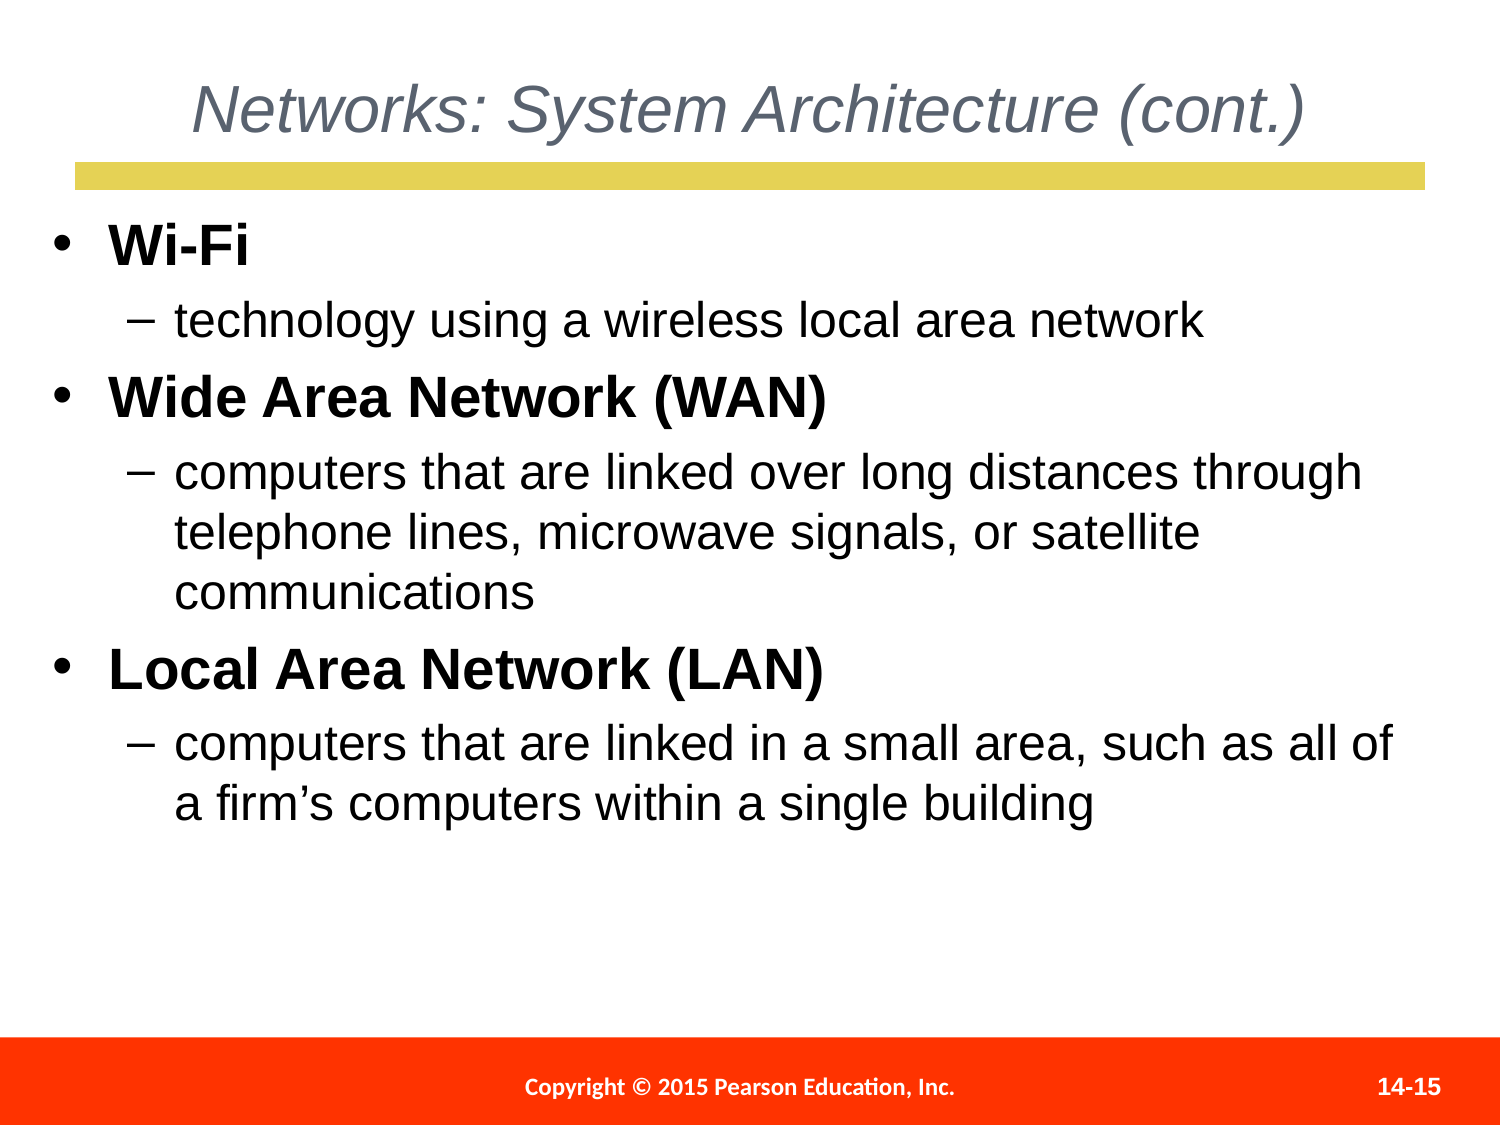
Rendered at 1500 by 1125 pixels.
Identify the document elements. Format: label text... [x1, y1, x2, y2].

list Wi-Fi technology using a wireless local area network Wide Area Network (WAN) computers that are linked over long distances through telephone lines, microwave signals, or satellite communications Local Area Network (LAN) computers that are linked in a small area, such as all of a firm’s computers within a single building [37, 199, 1451, 1006]
text_box Networks: System Architecture (cont.) [74, 12, 1425, 200]
